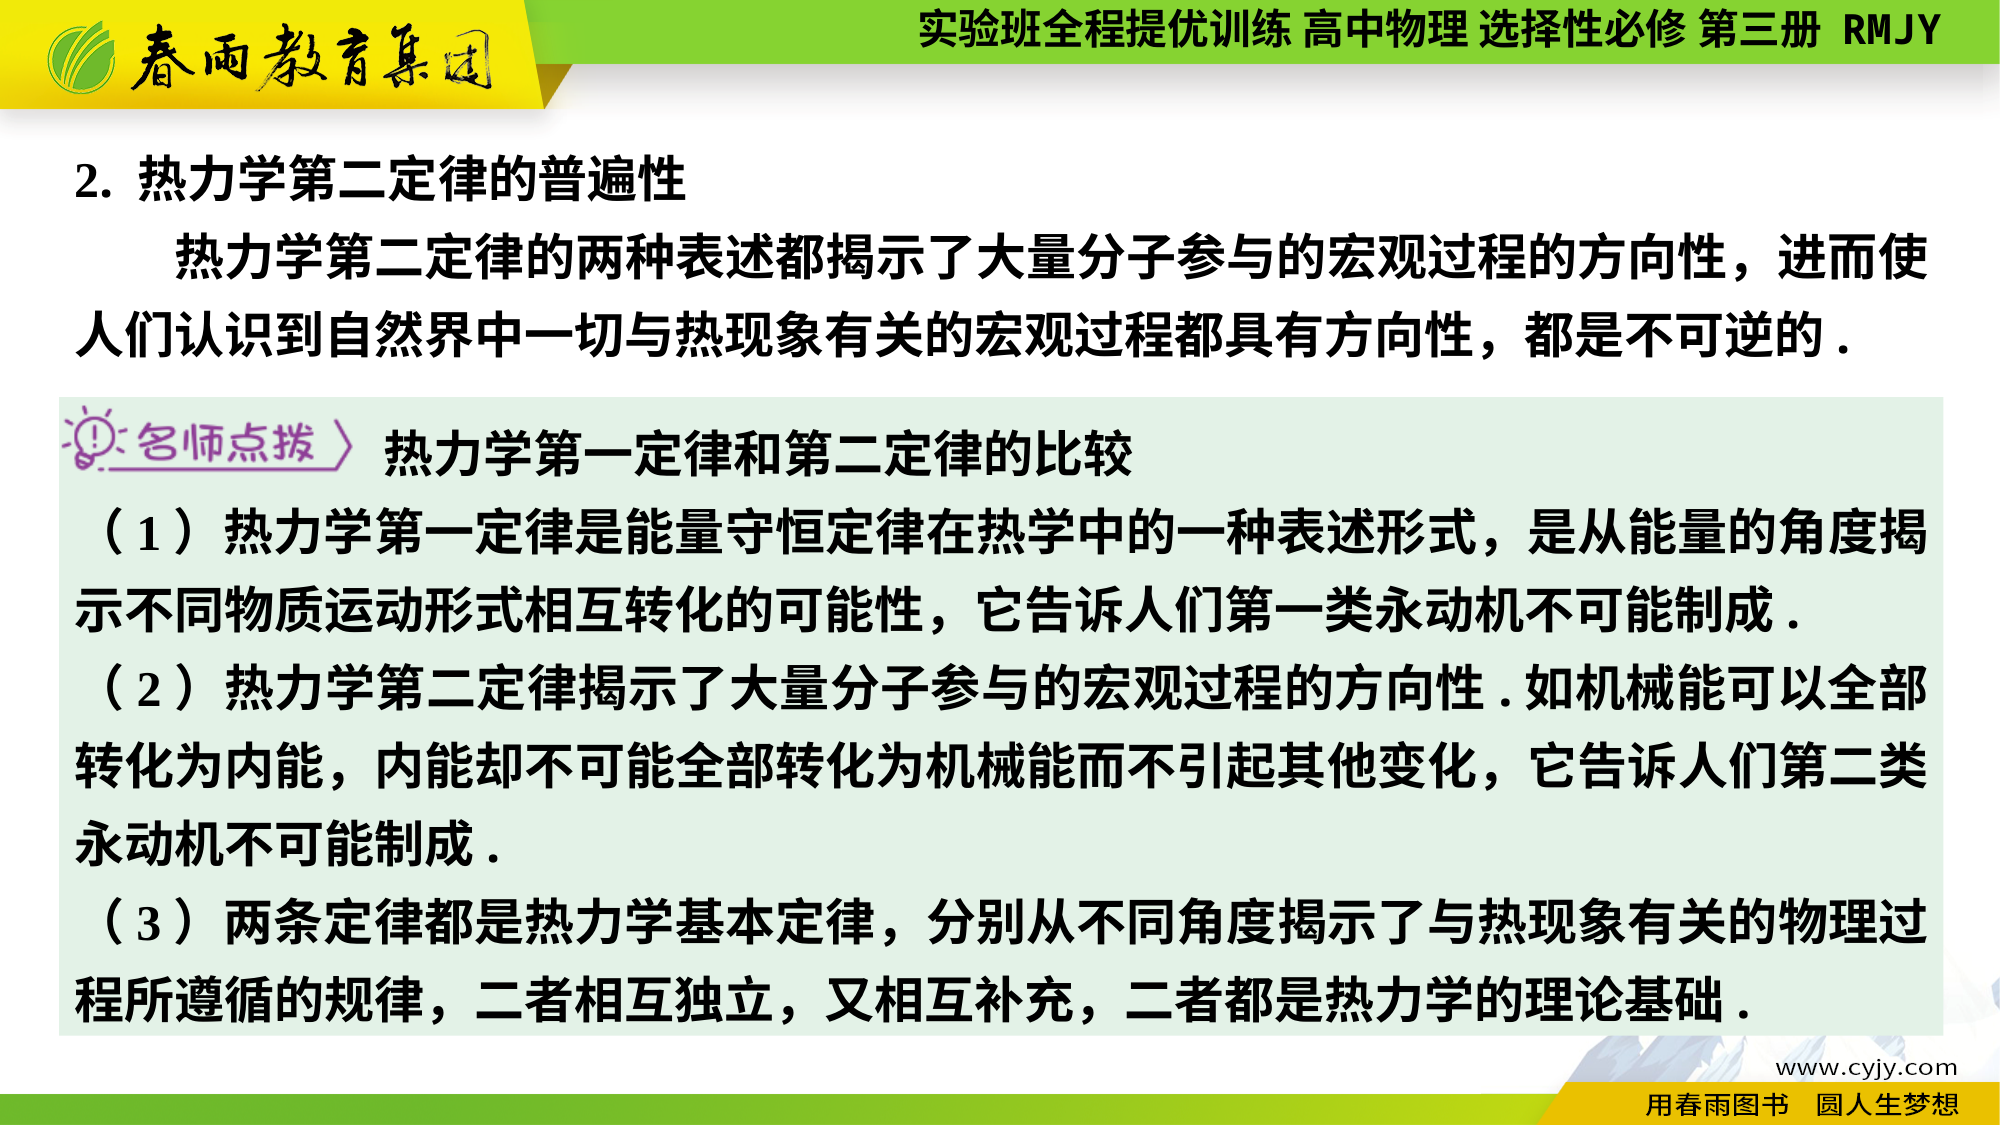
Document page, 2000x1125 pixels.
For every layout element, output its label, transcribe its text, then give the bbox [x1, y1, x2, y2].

list 2. 热力学第二定律的普遍性 热力学第二定律的两种表述都揭示了大量分子参与的宏观过程的方向性，进而使人们认识到自然界中一切与热现象有关的宏观过程都具有方向性，都是不可逆的. [59, 122, 1944, 366]
picture [0, 0, 2000, 1125]
text_box 热力学第一定律和第二定律的比较 （1）热力学第一定律是能量守恒定律在热学中的一种表述形式，是从能量的角度揭示不同物质运动形式相互转化的可能性，它告诉人们第一类永动机不可能制成. （2）热力学第二定律揭示了大量分子参与的宏观过程的方向性.如机械能可以全部转化为内能，内能却不可能全部转化为机械能而不引起其他变化，它告诉人们第二类永动机不可能制成. （3）两条定律都是热力学基本定律，分别从不同角度揭示了与热现象有关的物理过程所遵循的规律，二者相互独立，又相互补充，二者都是热力学的理论基础. [59, 397, 1944, 1036]
